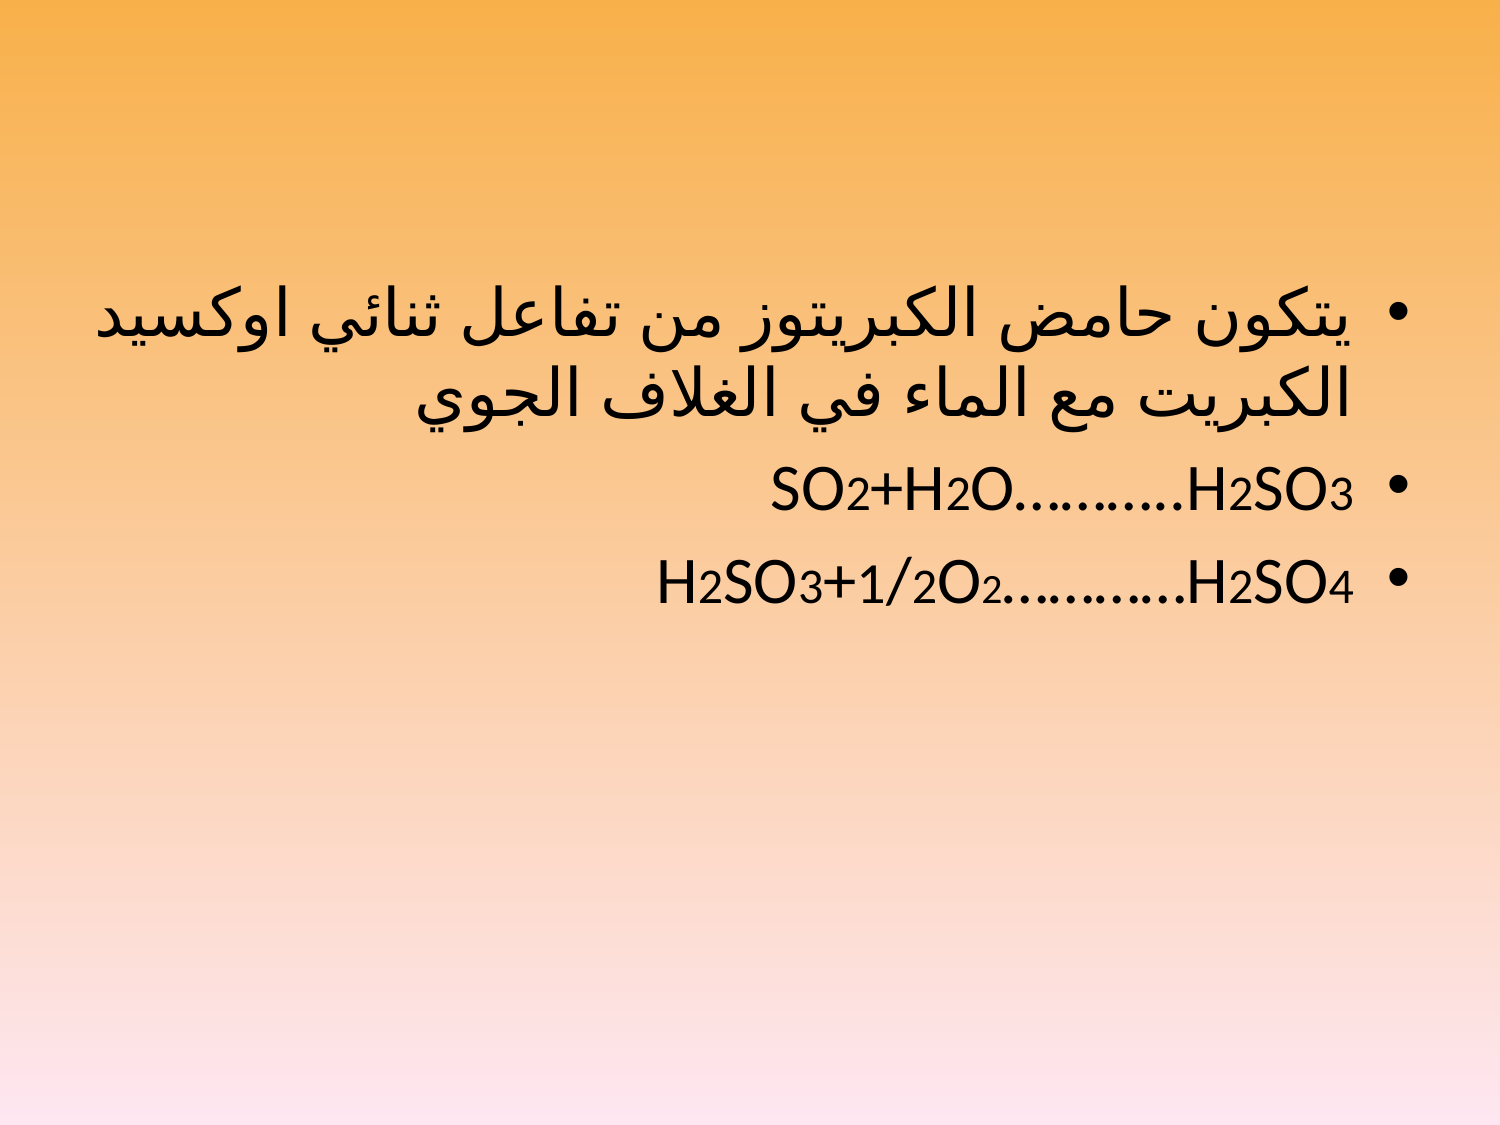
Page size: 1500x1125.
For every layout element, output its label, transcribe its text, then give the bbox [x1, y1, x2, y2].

list يتكون حامض الكبريتوز من تفاعل ثنائي اوكسيد الكبريت مع الماء في الغلاف الجوي SO2+H2O………..H2SO3 H2SO3+1/2O2…………H2SO4 [75, 262, 1425, 1005]
